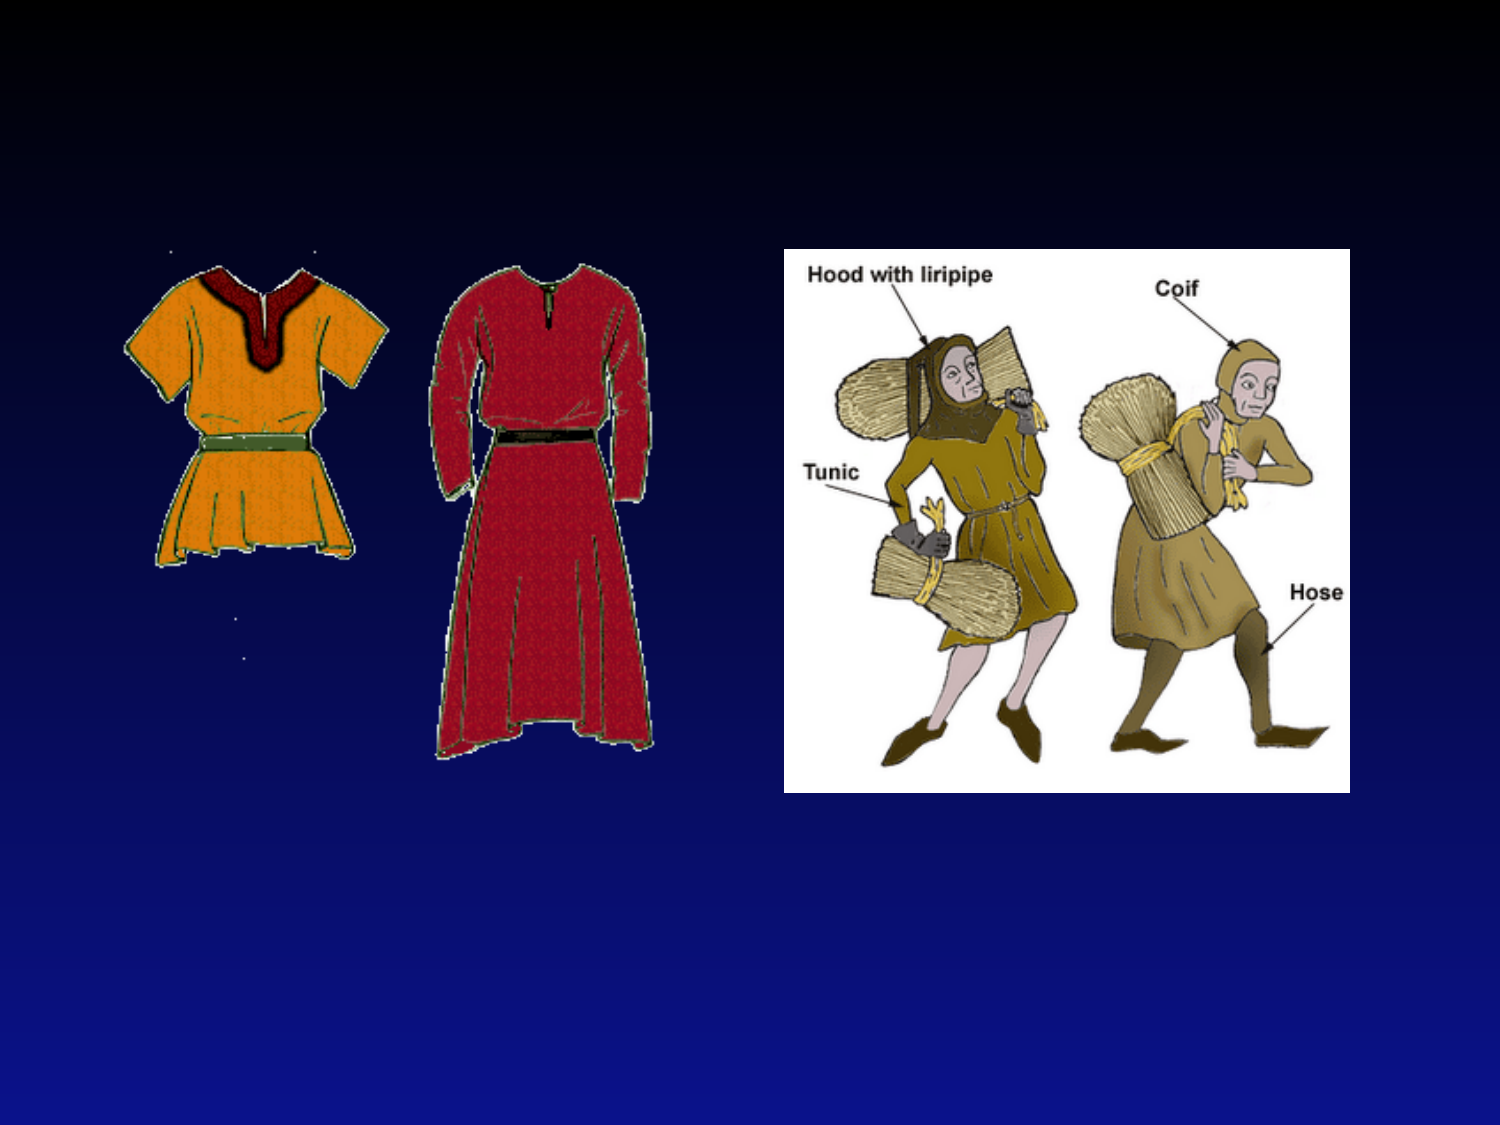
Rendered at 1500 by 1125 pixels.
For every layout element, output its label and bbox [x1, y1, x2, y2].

picture [112, 237, 665, 777]
picture [784, 249, 1351, 793]
